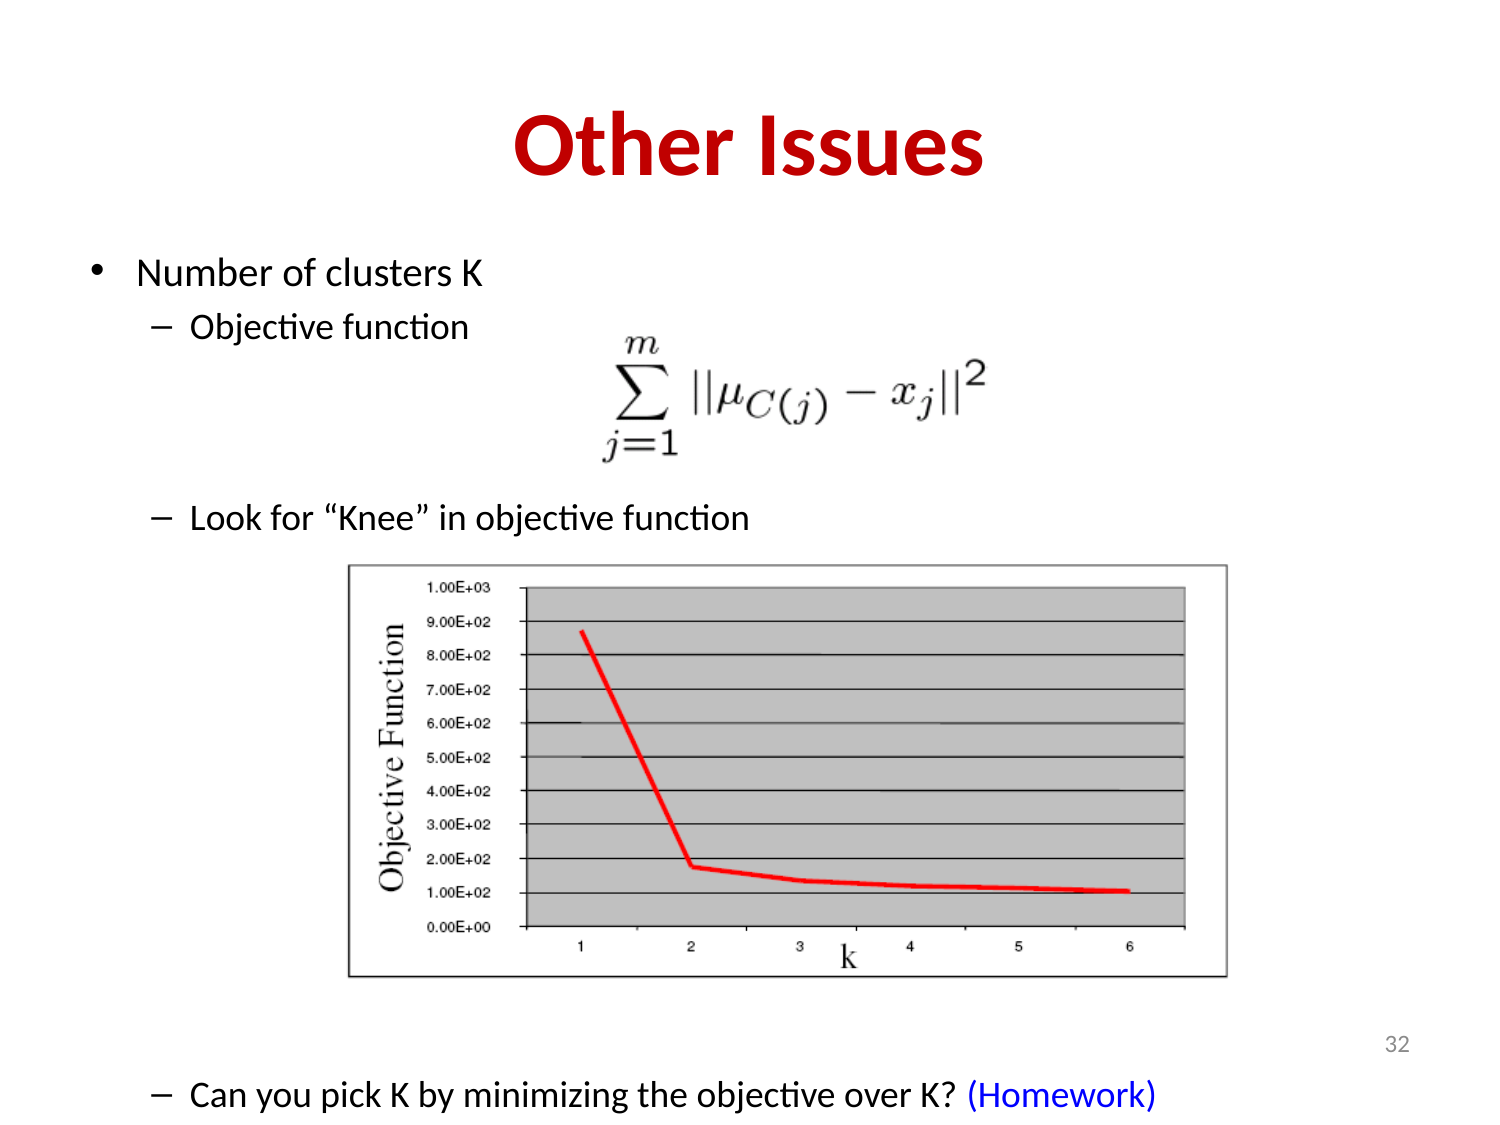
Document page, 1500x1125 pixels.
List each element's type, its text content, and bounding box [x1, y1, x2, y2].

picture [599, 318, 1007, 476]
picture [324, 549, 1246, 999]
list Number of clusters K Objective function Look for “Knee” in objective function Can you pick K by minimizing the objective over K? (Homework) [75, 237, 1425, 1125]
title Other Issues [75, 45, 1425, 233]
slide_number 32 [1074, 1012, 1425, 1073]
